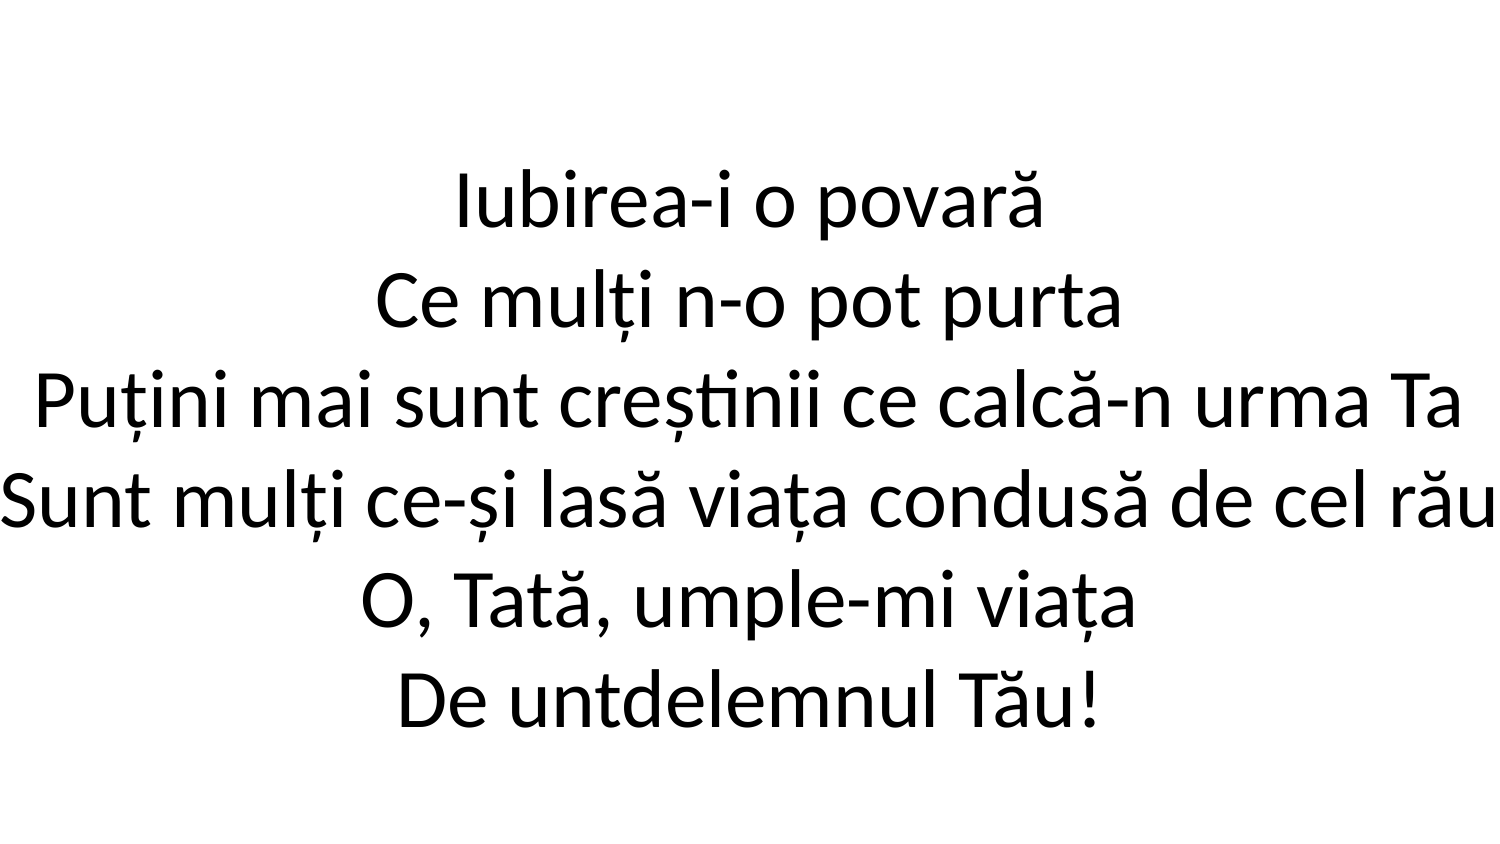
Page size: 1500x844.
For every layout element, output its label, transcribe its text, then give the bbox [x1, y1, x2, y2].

text_box Iubirea-i o povară Ce mulți n-o pot purta Puțini mai sunt creștinii ce calcă-n urma Ta Sunt mulți ce-și lasă viața condusă de cel rău O, Tată, umple-mi viața De untdelemnul Tău! [0, 92, 1500, 752]
